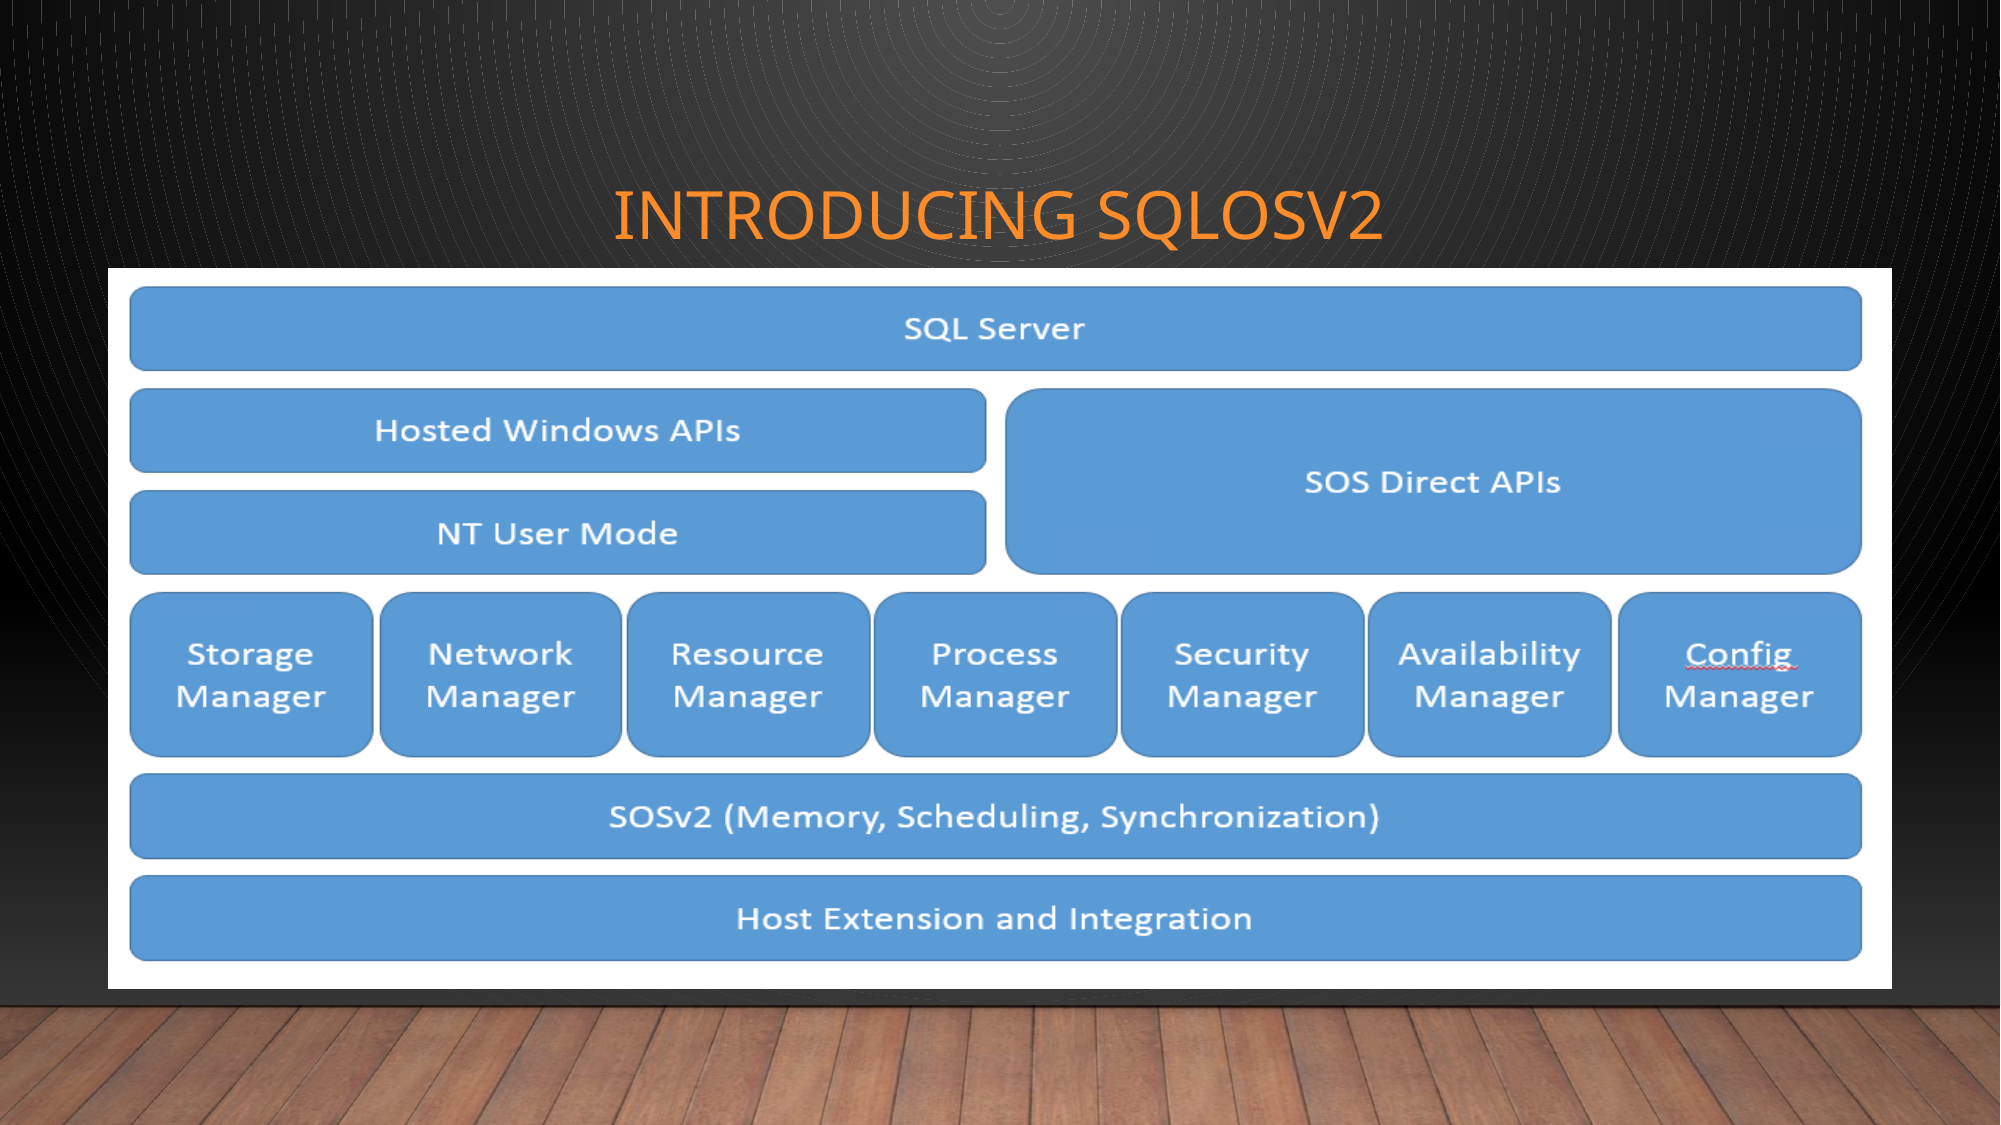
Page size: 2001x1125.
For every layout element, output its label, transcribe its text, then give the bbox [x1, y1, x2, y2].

title IntroduCING SQLOSV2 [238, 131, 1763, 268]
picture [0, 1005, 2000, 1125]
picture [108, 268, 1892, 989]
